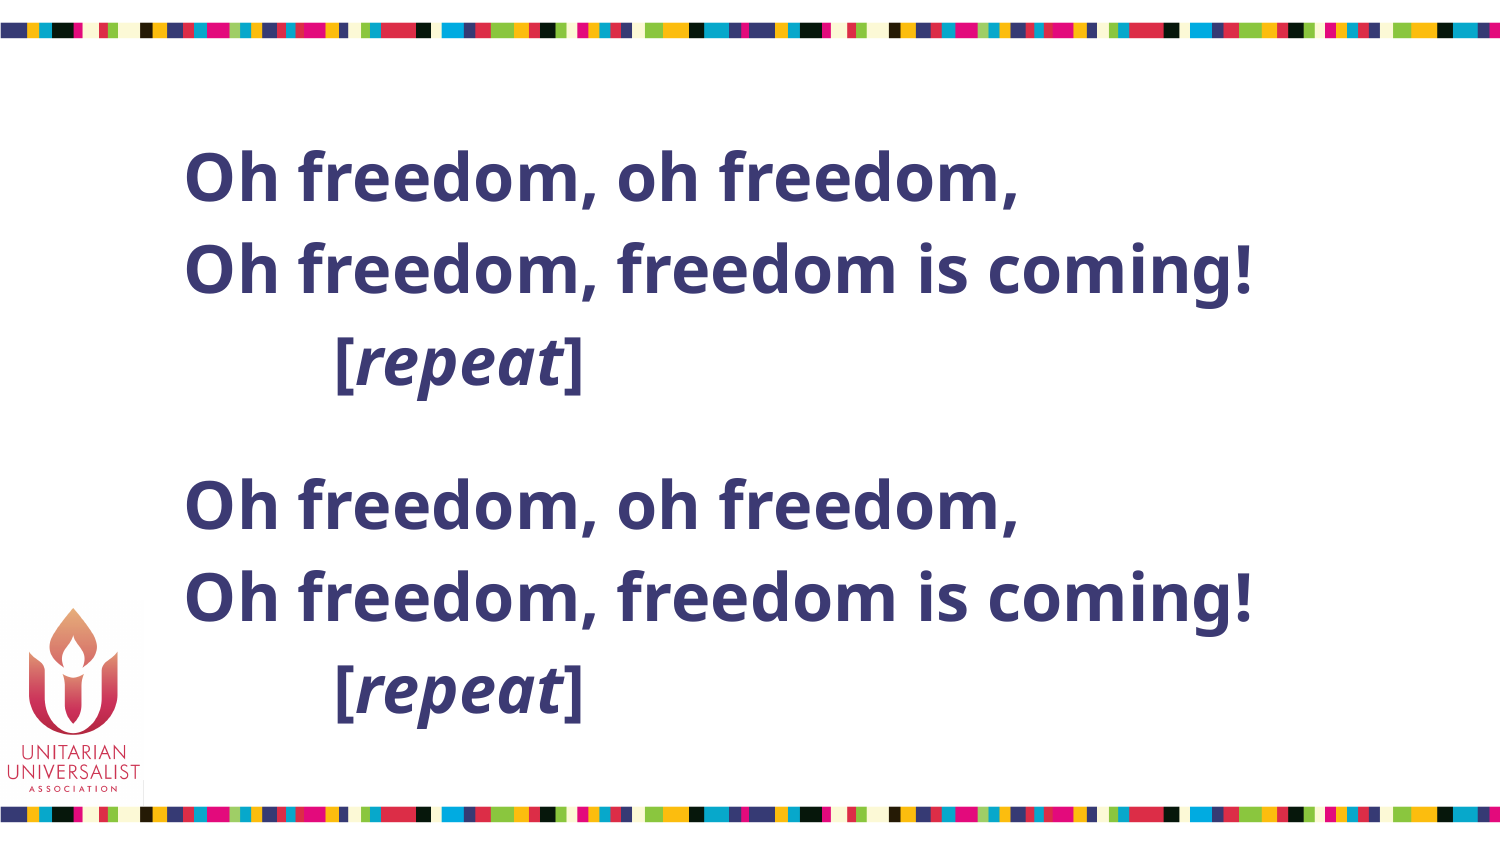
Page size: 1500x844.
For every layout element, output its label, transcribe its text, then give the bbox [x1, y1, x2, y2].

text_box Oh freedom, oh freedom, Oh freedom, freedom is coming! [repeat] Oh freedom, oh freedom, Oh freedom, freedom is coming! [repeat] [168, 107, 1421, 742]
picture [0, 22, 1500, 40]
picture [0, 600, 1500, 824]
